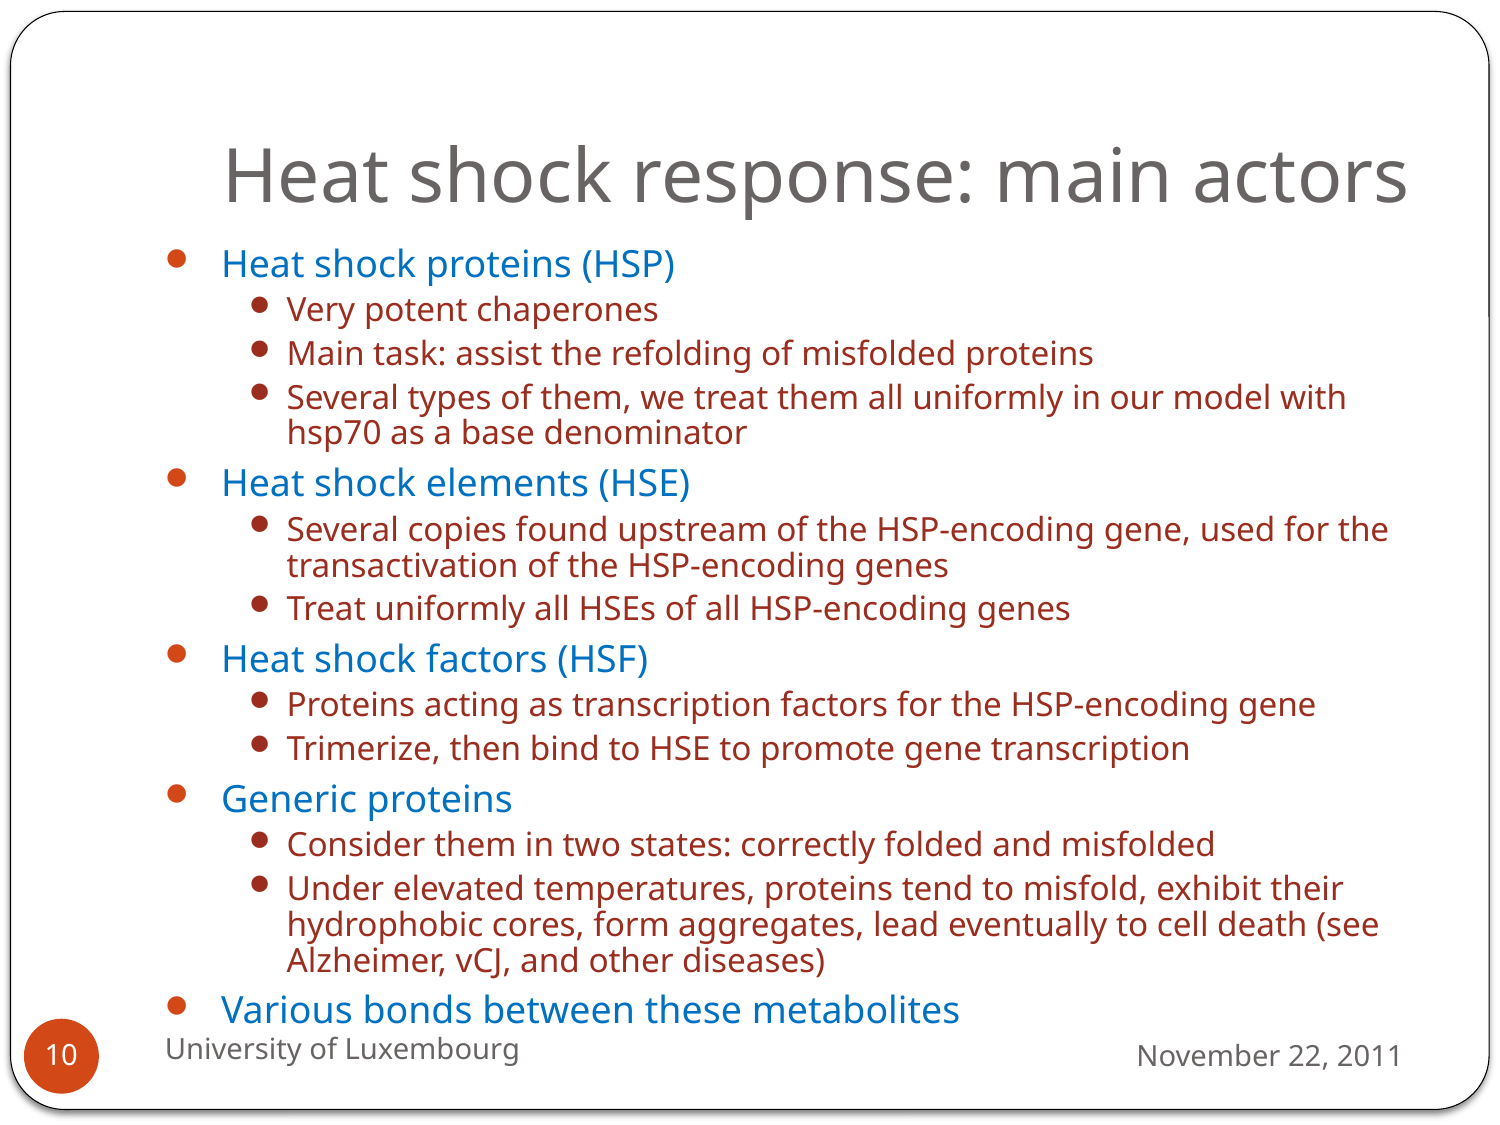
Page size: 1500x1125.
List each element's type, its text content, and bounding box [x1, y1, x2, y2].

title Heat shock response: main actors [150, 45, 1425, 233]
slide_number 10 [23, 1018, 99, 1094]
footer University of Luxembourg [150, 1012, 800, 1088]
list Heat shock proteins (HSP) Very potent chaperones Main task: assist the refolding of misfolded proteins Several types of them, we treat them all uniformly in our model with hsp70 as a base denominator Heat shock elements (HSE) Several copies found upstream of the HSP-encoding gene, used for the transactivation of the HSP-encoding genes Treat uniformly all HSEs of all HSP-encoding genes Heat shock factors (HSF) Proteins acting as transcription factors for the HSP-encoding gene Trimerize, then bind to HSE to promote gene transcription Generic proteins Consider them in two states: correctly folded and misfolded Under elevated temperatures, proteins tend to misfold, exhibit their hydrophobic cores, form aggregates, lead eventually to cell death (see Alzheimer, vCJ, and other diseases) Various bonds between these metabolites [150, 237, 1425, 988]
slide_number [1012, 1015, 1419, 1094]
